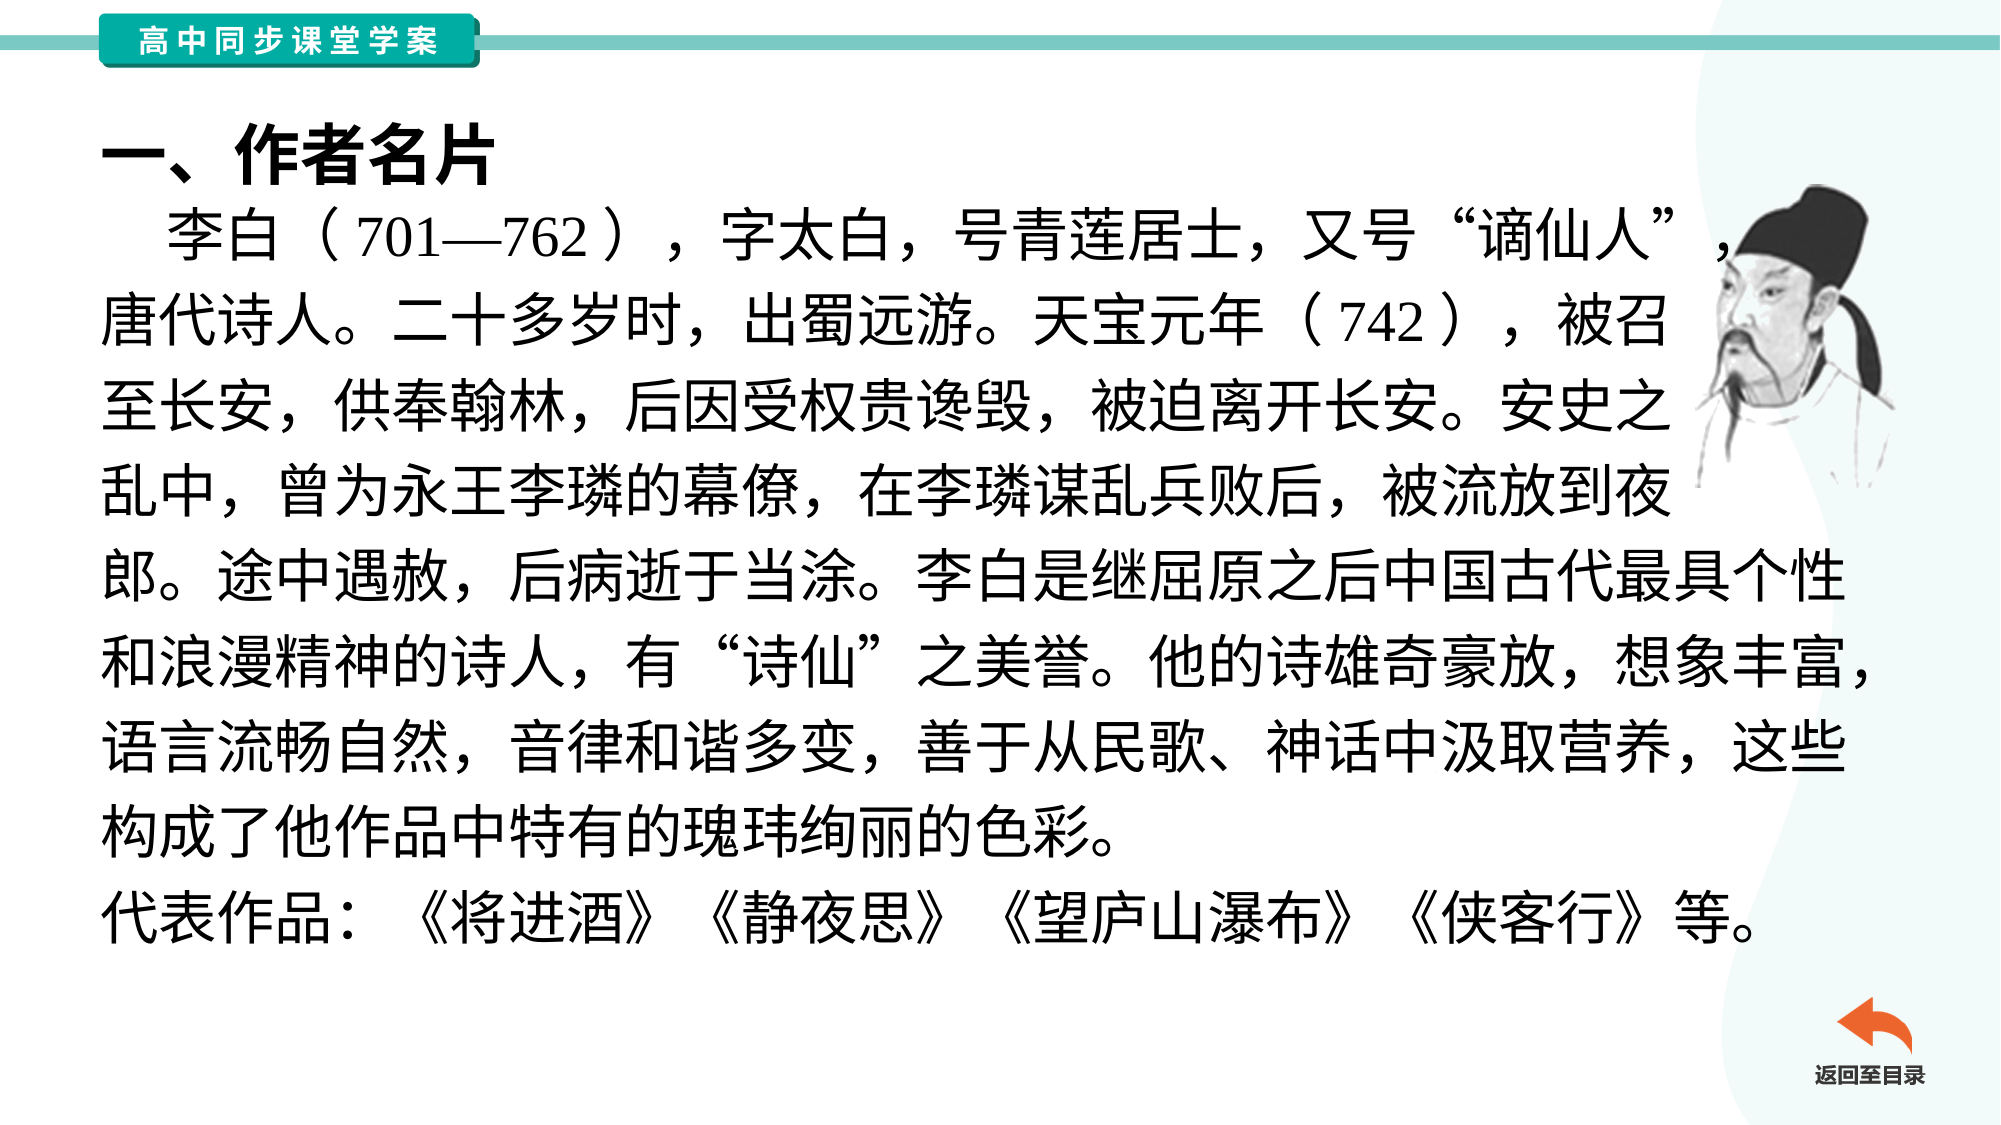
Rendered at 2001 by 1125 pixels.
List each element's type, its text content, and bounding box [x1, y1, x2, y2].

picture [0, 0, 2000, 1125]
text_box 李白（701—762），字太白，号青莲居士，又号“谪仙人”， 唐代诗人。二十多岁时，出蜀远游。天宝元年（742），被召 至长安，供奉翰林，后因受权贵谗毁，被迫离开长安。安史之 乱中，曾为永王李璘的幕僚，在李璘谋乱兵败后，被流放到夜 [100, 182, 1677, 523]
text_box 一、作者名片 [100, 76, 1899, 254]
text_box 郎。途中遇赦，后病逝于当涂。李白是继屈原之后中国古代最具个性 和浪漫精神的诗人，有“诗仙”之美誉。他的诗雄奇豪放，想象丰富， 语言流畅自然，音律和谐多变，善于从民歌、神话中汲取营养，这些 构成了他作品中特有的瑰玮绚丽的色彩。 代表作品：《将进酒》《静夜思》《望庐山瀑布》《侠客行》等。 [100, 523, 1900, 951]
